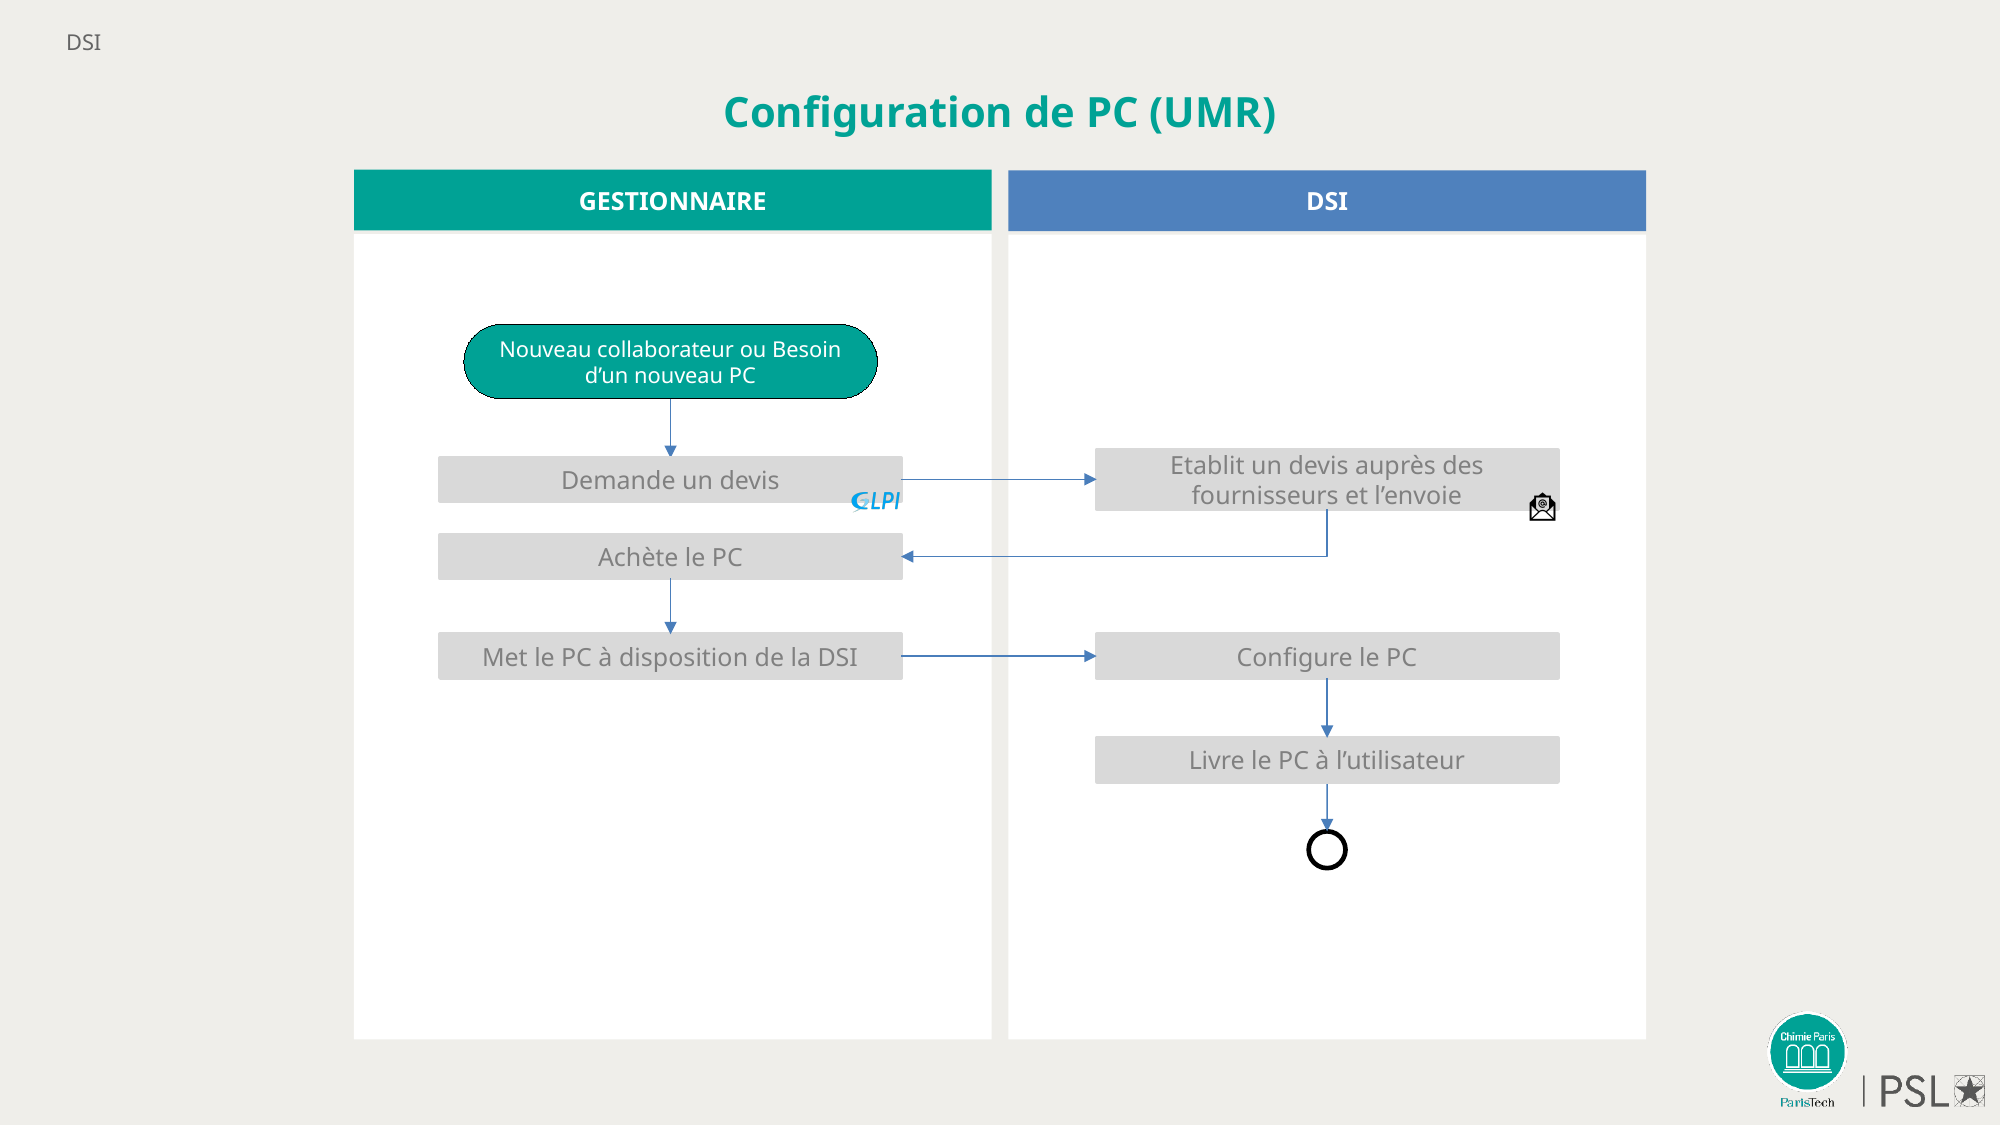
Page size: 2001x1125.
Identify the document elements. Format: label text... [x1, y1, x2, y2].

list DSI [50, 19, 1047, 55]
title Configuration de PC (UMR) [149, 75, 1851, 147]
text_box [353, 169, 1647, 1040]
picture [1767, 1011, 1985, 1107]
